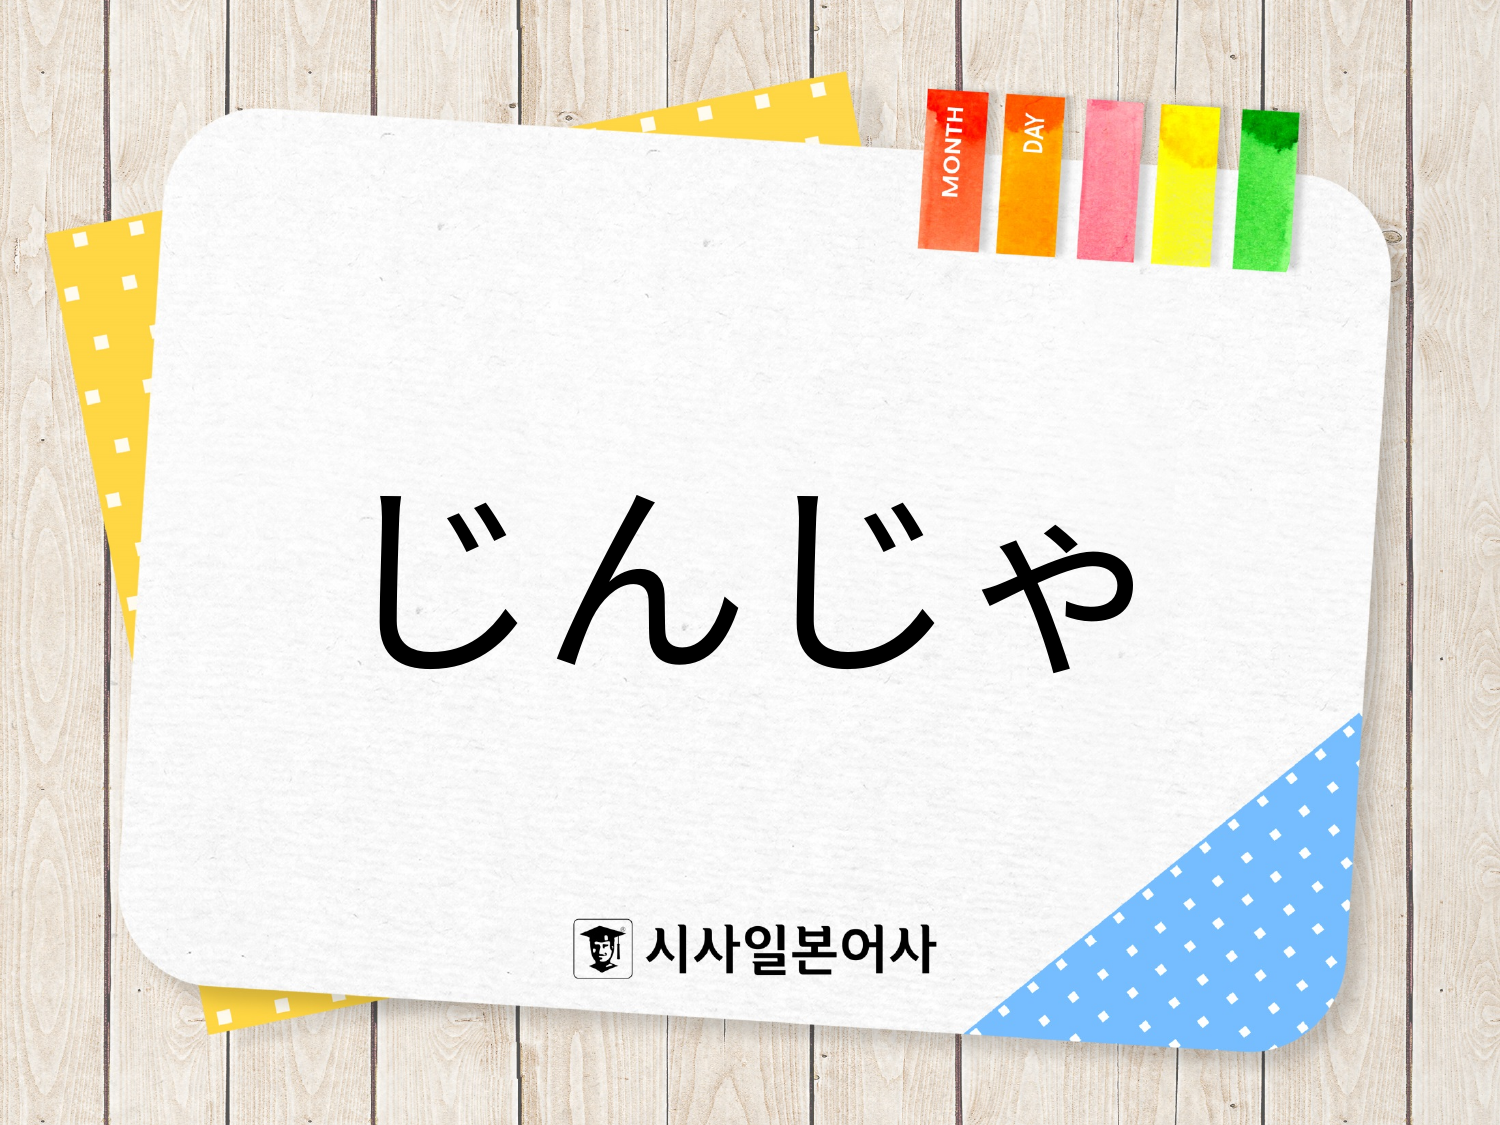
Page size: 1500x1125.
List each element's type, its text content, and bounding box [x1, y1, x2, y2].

picture [0, 0, 1500, 1125]
title じんじゃ [75, 338, 1425, 811]
